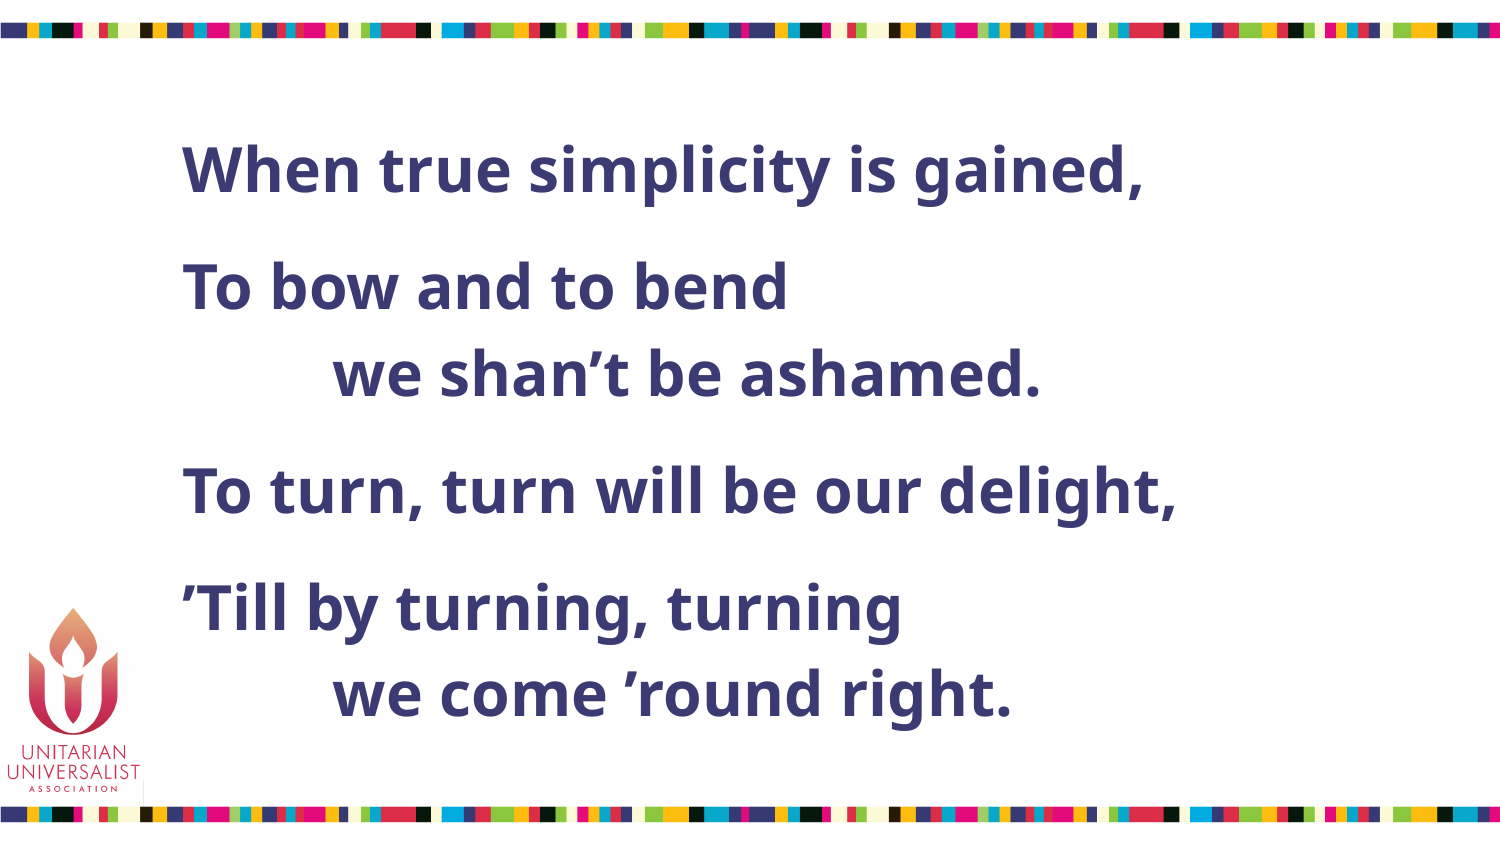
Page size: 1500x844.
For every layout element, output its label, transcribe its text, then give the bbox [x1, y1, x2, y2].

picture [0, 600, 1500, 824]
picture [0, 22, 1500, 40]
text_box When true simplicity is gained, To bow and to bend we shan’t be ashamed. To turn, turn will be our delight, ’Till by turning, turning we come ’round right. [168, 103, 1485, 745]
